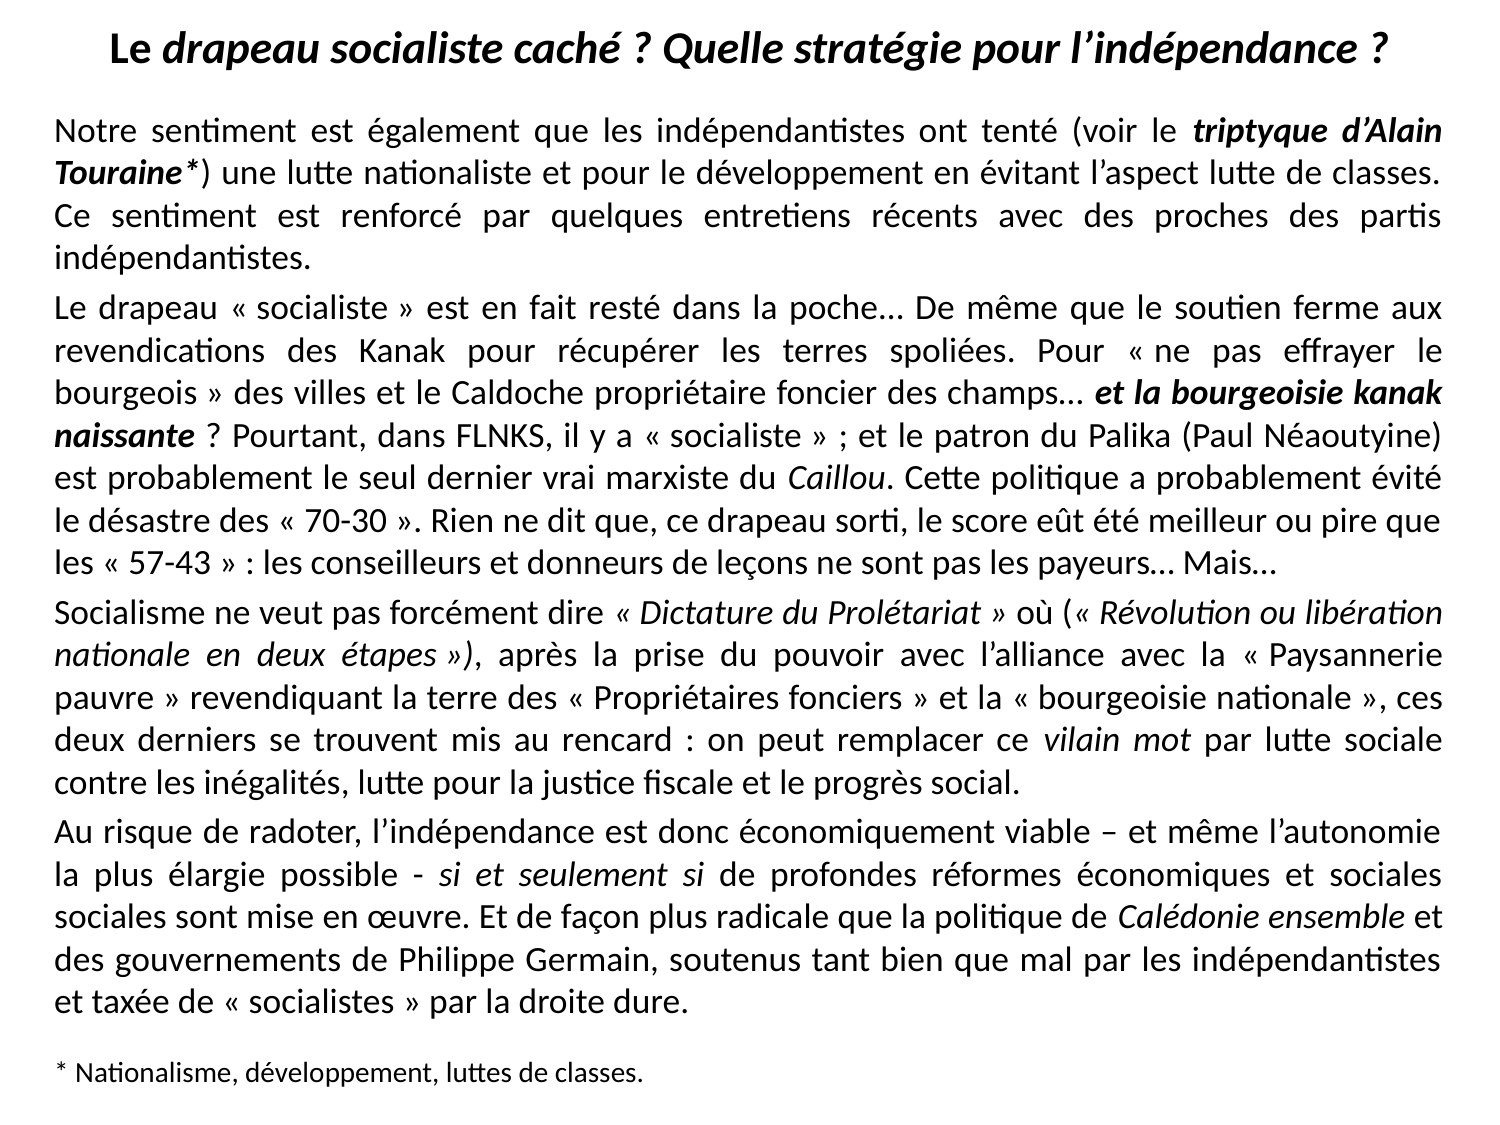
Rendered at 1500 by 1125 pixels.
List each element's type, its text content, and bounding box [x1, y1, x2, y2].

title Le drapeau socialiste caché ? Quelle stratégie pour l’indépendance ? [75, 3, 1425, 99]
list Notre sentiment est également que les indépendantistes ont tenté (voir le triptyque d’Alain Touraine*) une lutte nationaliste et pour le développement en évitant l’aspect lutte de classes. Ce sentiment est renforcé par quelques entretiens récents avec des proches des partis indépendantistes. Le drapeau « socialiste » est en fait resté dans la poche… De même que le soutien ferme aux revendications des Kanak pour récupérer les terres spoliées. Pour « ne pas effrayer le bourgeois » des villes et le Caldoche propriétaire foncier des champs… et la bourgeoisie kanak naissante ? Pourtant, dans FLNKS, il y a « socialiste » ; et le patron du Palika (Paul Néaoutyine) est probablement le seul dernier vrai marxiste du Caillou. Cette politique a probablement évité le désastre des « 70-30 ». Rien ne dit que, ce drapeau sorti, le score eût été meilleur ou pire que les « 57-43 » : les conseilleurs et donneurs de leçons ne sont pas les payeurs… Mais… Socialisme ne veut pas forcément dire « Dictature du Prolétariat » où (« Révolution ou libération nationale en deux étapes »), après la prise du pouvoir avec l’alliance avec la « Paysannerie pauvre » revendiquant la terre des « Propriétaires fonciers » et la « bourgeoisie nationale », ces deux derniers se trouvent mis au rencard : on peut remplacer ce vilain mot par lutte sociale contre les inégalités, lutte pour la justice fiscale et le progrès social. Au risque de radoter, l’indépendance est donc économiquement viable – et même l’autonomie la plus élargie possible - si et seulement si de profondes réformes économiques et sociales sociales sont mise en œuvre. Et de façon plus radicale que la politique de Calédonie ensemble et des gouvernements de Philippe Germain, soutenus tant bien que mal par les indépendantistes et taxée de « socialistes » par la droite dure. * Nationalisme, développement, luttes de classes. [39, 99, 1459, 1073]
